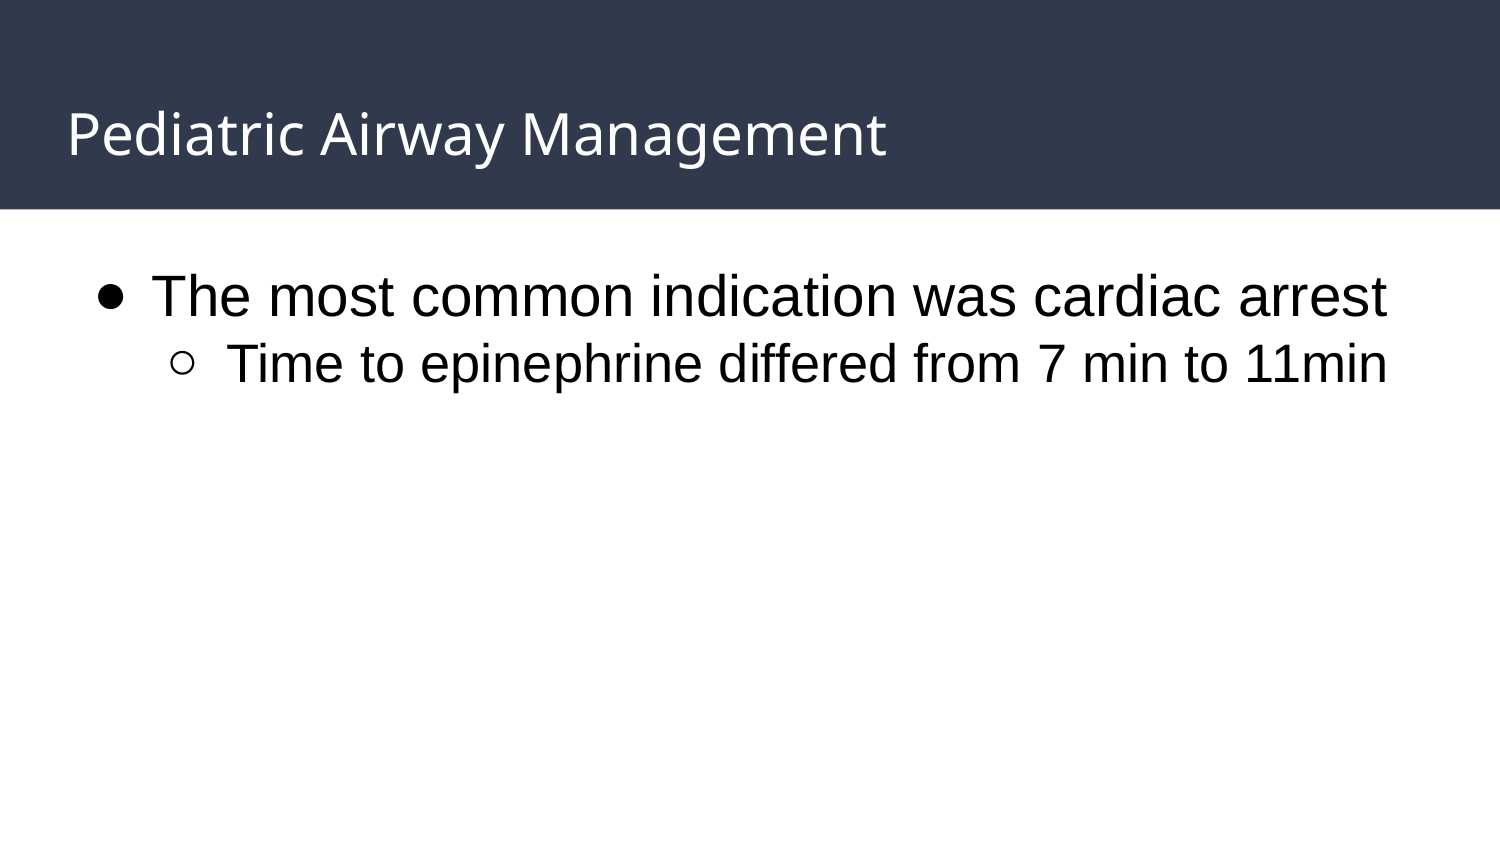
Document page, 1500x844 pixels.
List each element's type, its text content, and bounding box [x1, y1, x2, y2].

text_box The most common indication was cardiac arrest Time to epinephrine differed from 7 min to 11min [61, 243, 1460, 764]
title Pediatric Airway Management [51, 82, 1449, 185]
